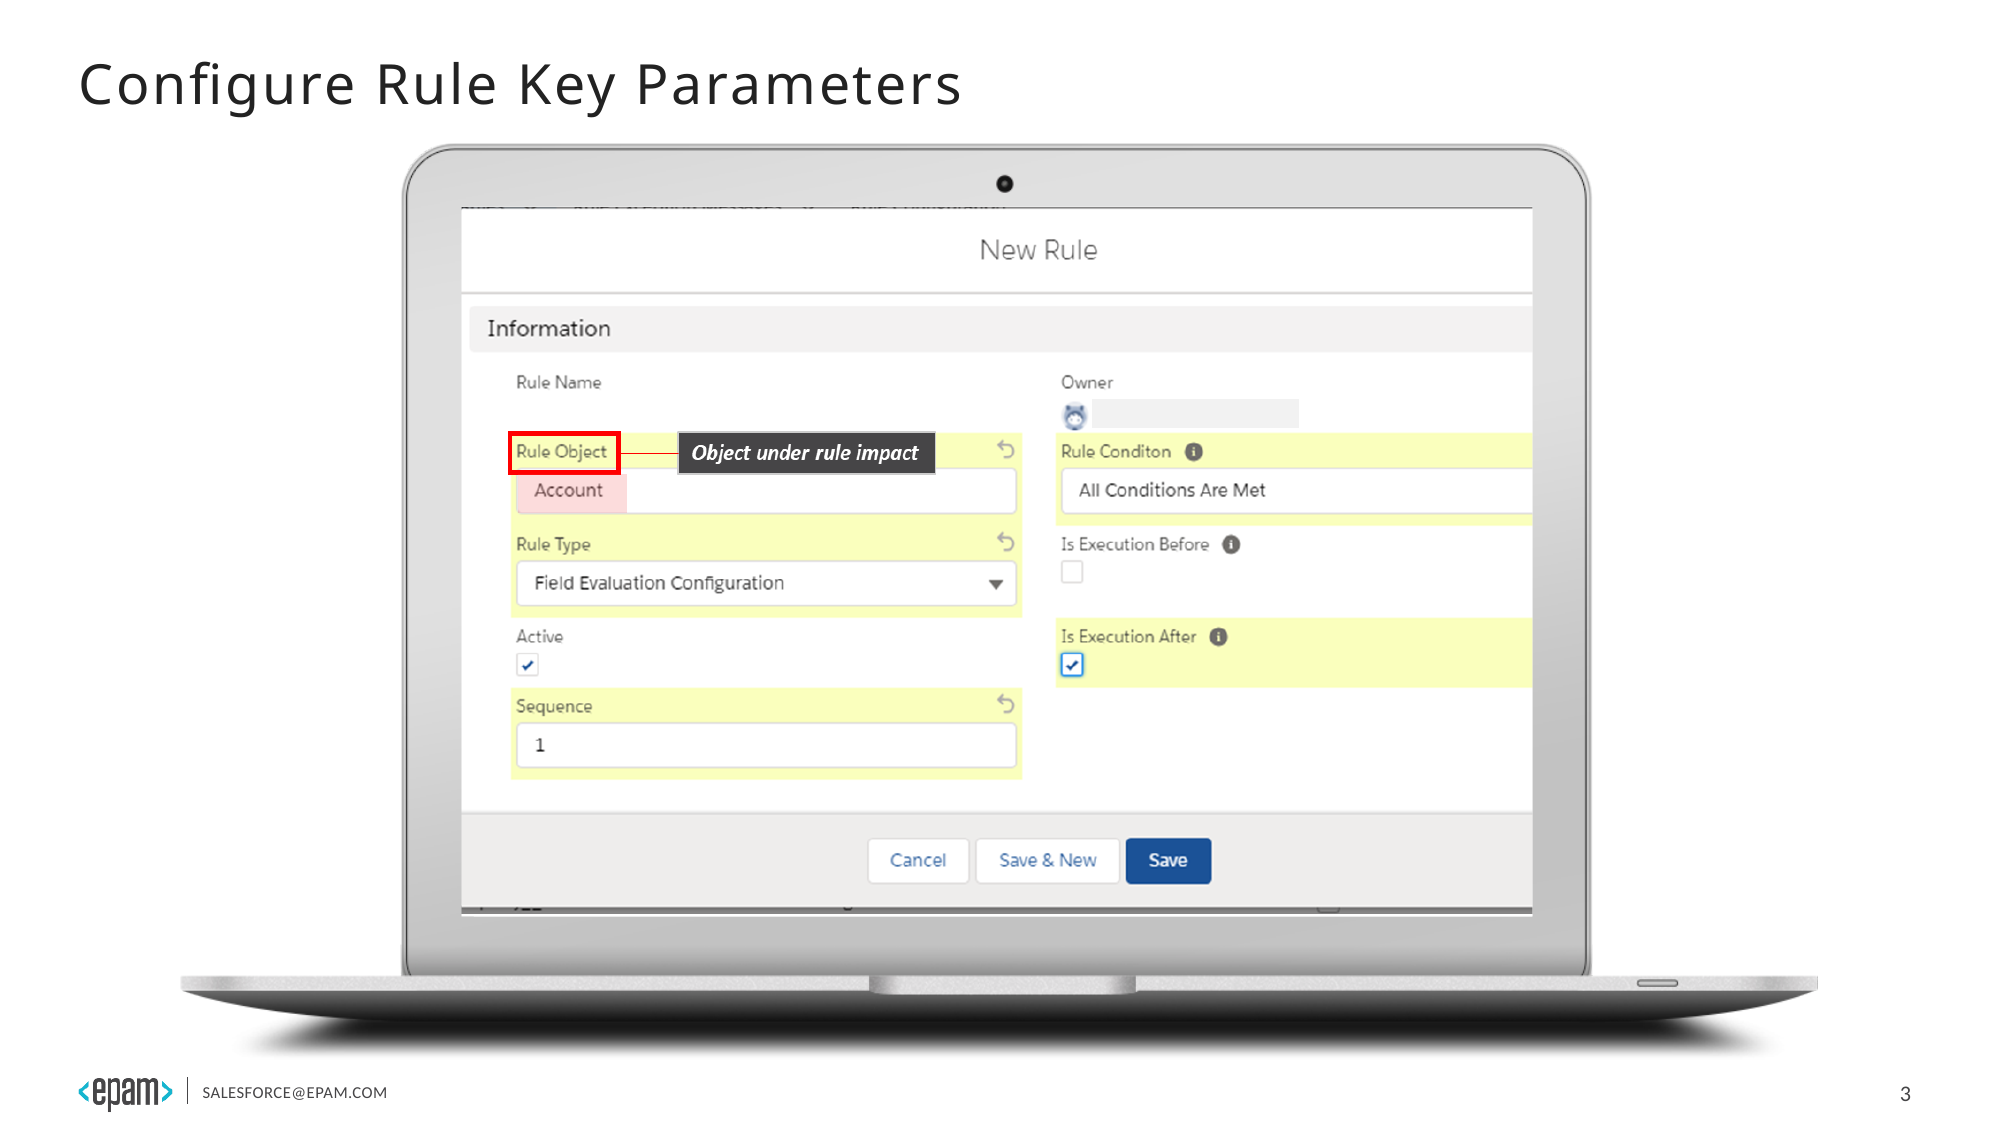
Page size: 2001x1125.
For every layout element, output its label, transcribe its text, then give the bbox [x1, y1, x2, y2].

title Configure Rule Key Parameters [78, 49, 1922, 117]
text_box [180, 143, 1819, 1061]
picture [67, 1065, 183, 1124]
